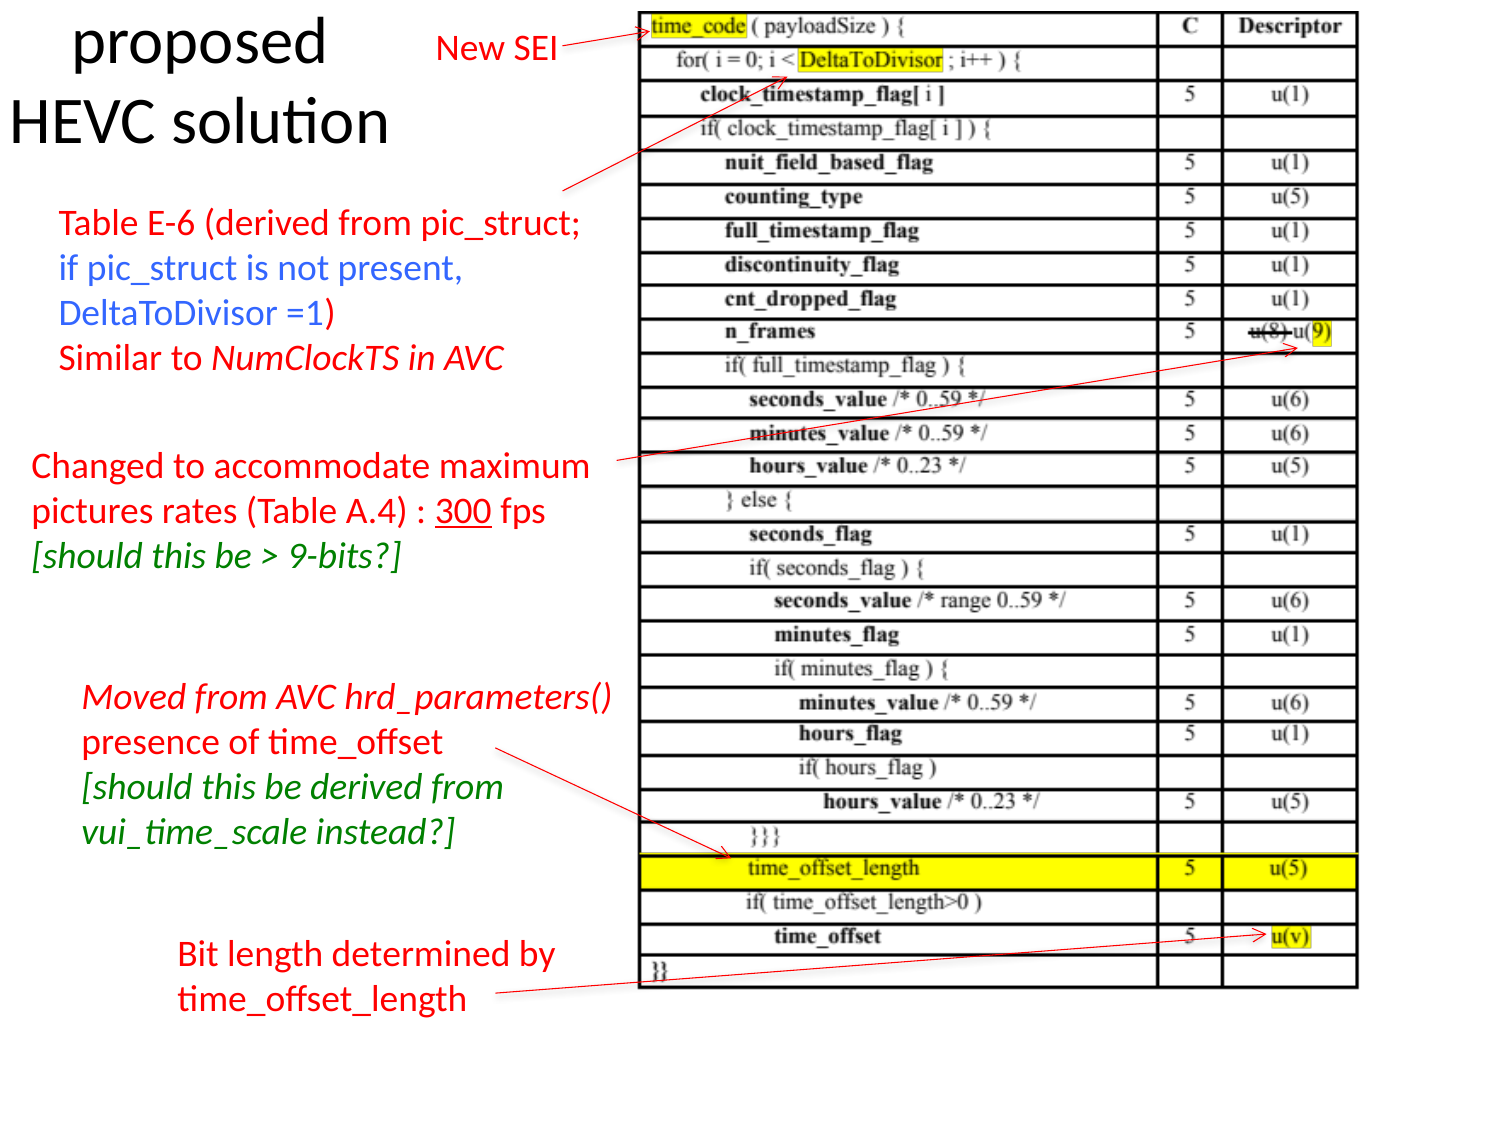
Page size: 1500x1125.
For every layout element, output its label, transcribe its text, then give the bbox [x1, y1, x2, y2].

title proposed HEVC solution [0, 0, 421, 171]
text_box Moved from AVC hrd_parameters() presence of time_offset [should this be derived from vui_time_scale instead?] [66, 664, 489, 860]
text_box Bit length determined by time_offset_length [162, 922, 489, 1027]
text_box Changed to accommodate maximum pictures rates (Table A.4) : 300 fps [should this be > 9-bits?] [16, 433, 489, 583]
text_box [562, 30, 651, 47]
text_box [495, 11, 1500, 1029]
text_box Table E-6 (derived from pic_struct; if pic_struct is not present, DeltaToDivisor =1) Similar to NumClockTS in AVC [43, 190, 489, 431]
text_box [494, 933, 1267, 994]
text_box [562, 76, 788, 192]
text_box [616, 347, 1299, 461]
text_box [495, 747, 732, 859]
text_box New SEI [420, 16, 489, 76]
